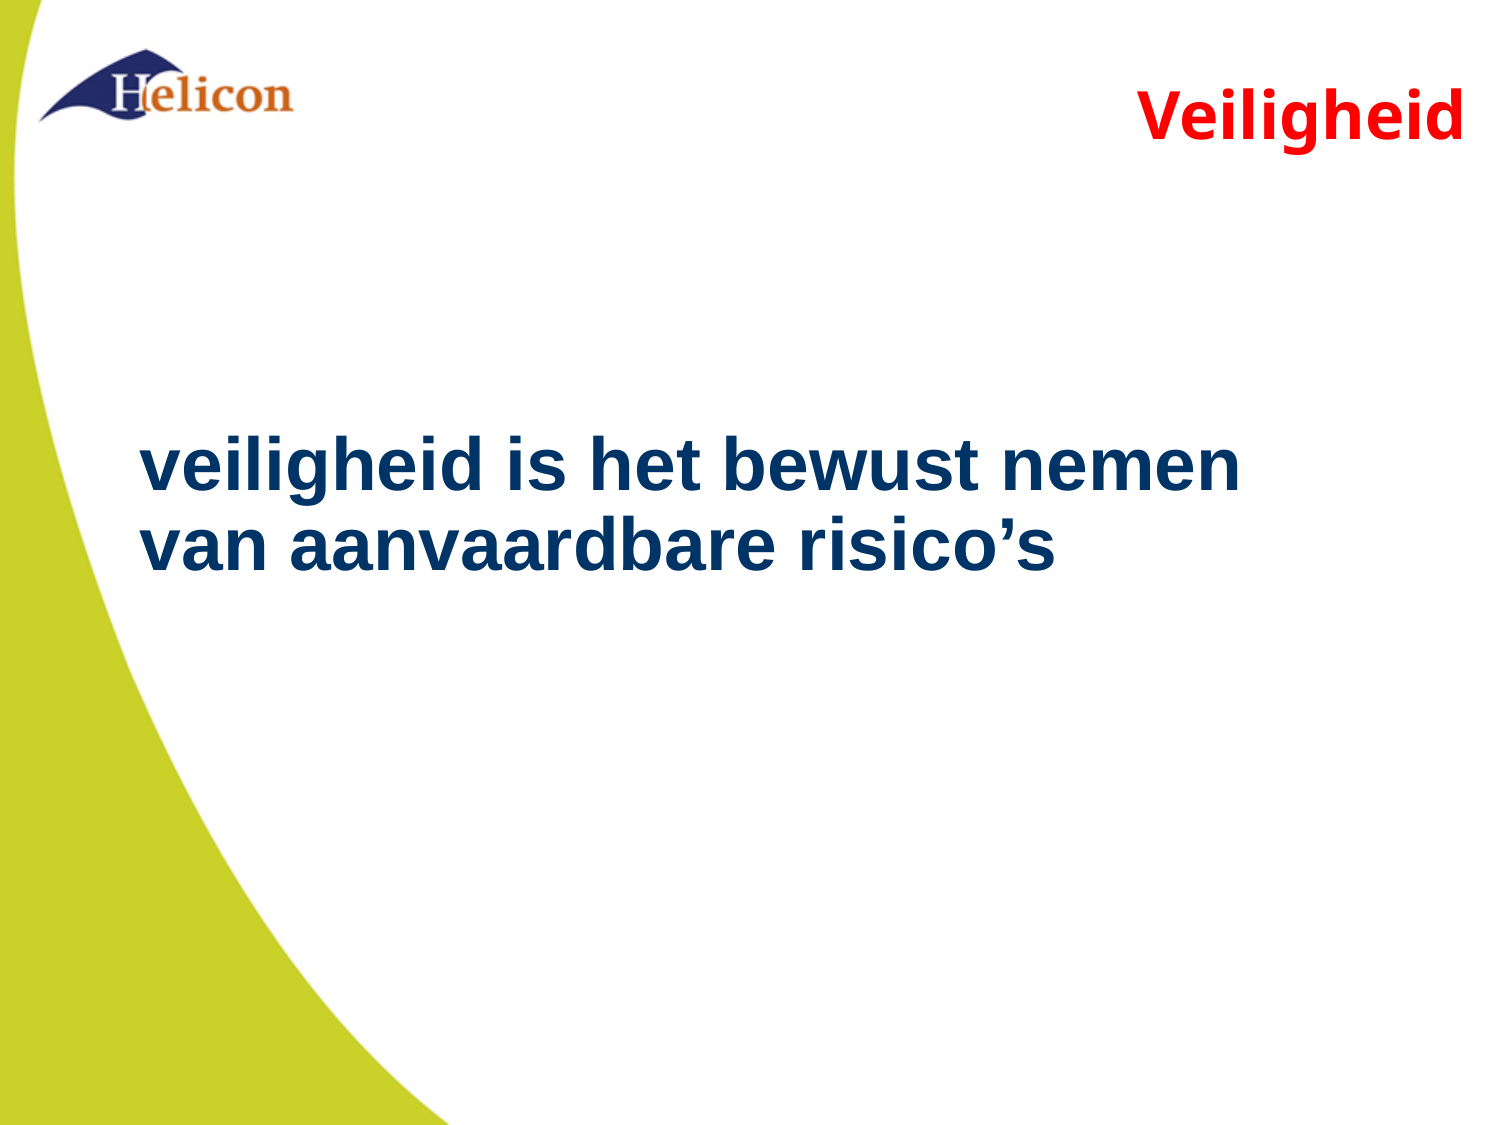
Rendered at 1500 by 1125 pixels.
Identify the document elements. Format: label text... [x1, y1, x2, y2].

text_box veiligheid is het bewust nemen van aanvaardbare risico’s [124, 363, 1400, 634]
text_box Veiligheid [207, 19, 1483, 207]
picture [0, 0, 1500, 1125]
